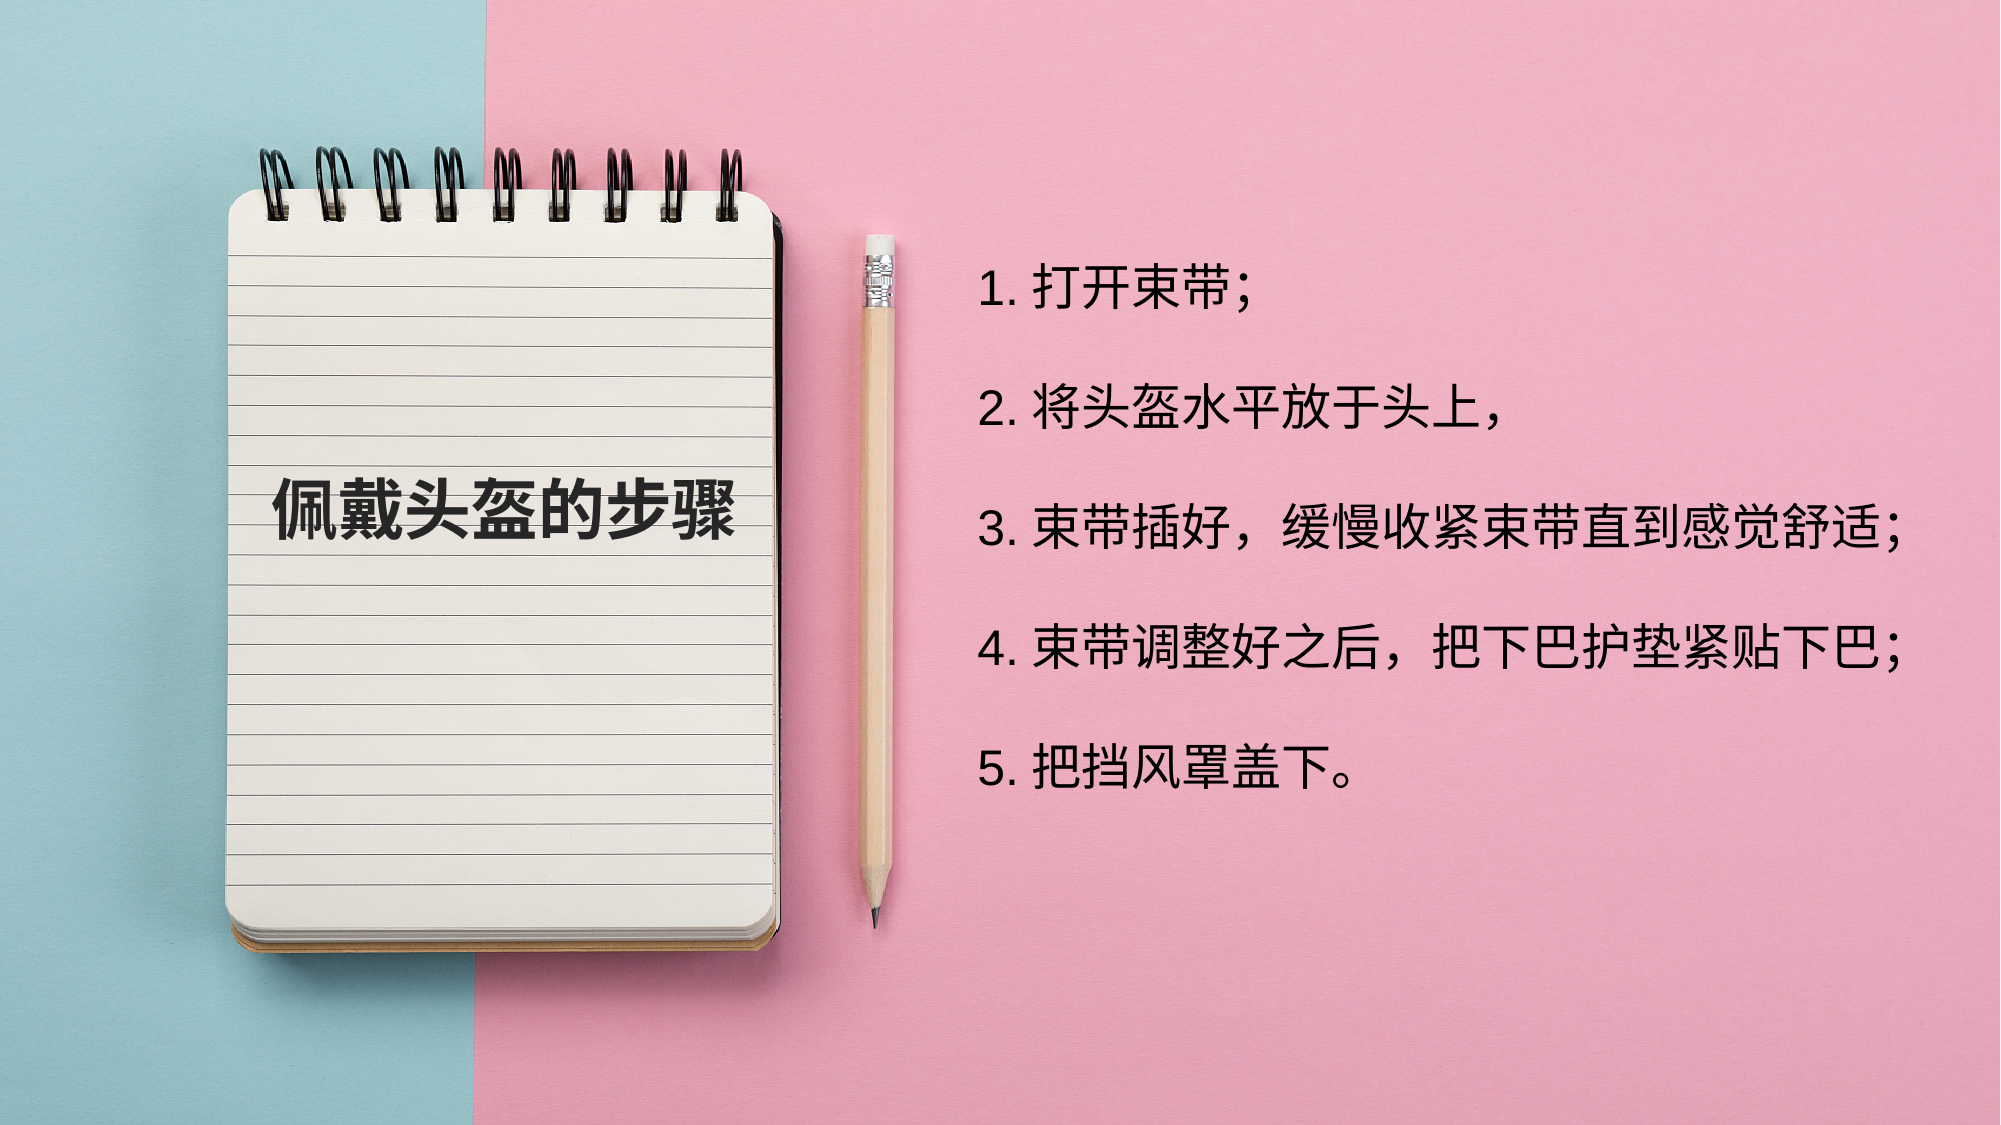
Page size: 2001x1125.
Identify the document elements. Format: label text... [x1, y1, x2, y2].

picture [0, 0, 2001, 1125]
text_box 1.打开束带； 2.将头盔水平放于头上， 3.束带插好，缓慢收紧束带直到感觉舒适； 4.束带调整好之后，把下巴护垫紧贴下巴； 5.把挡风罩盖下。 [948, 248, 1956, 804]
text_box 佩戴头盔的步骤 [195, 460, 765, 555]
